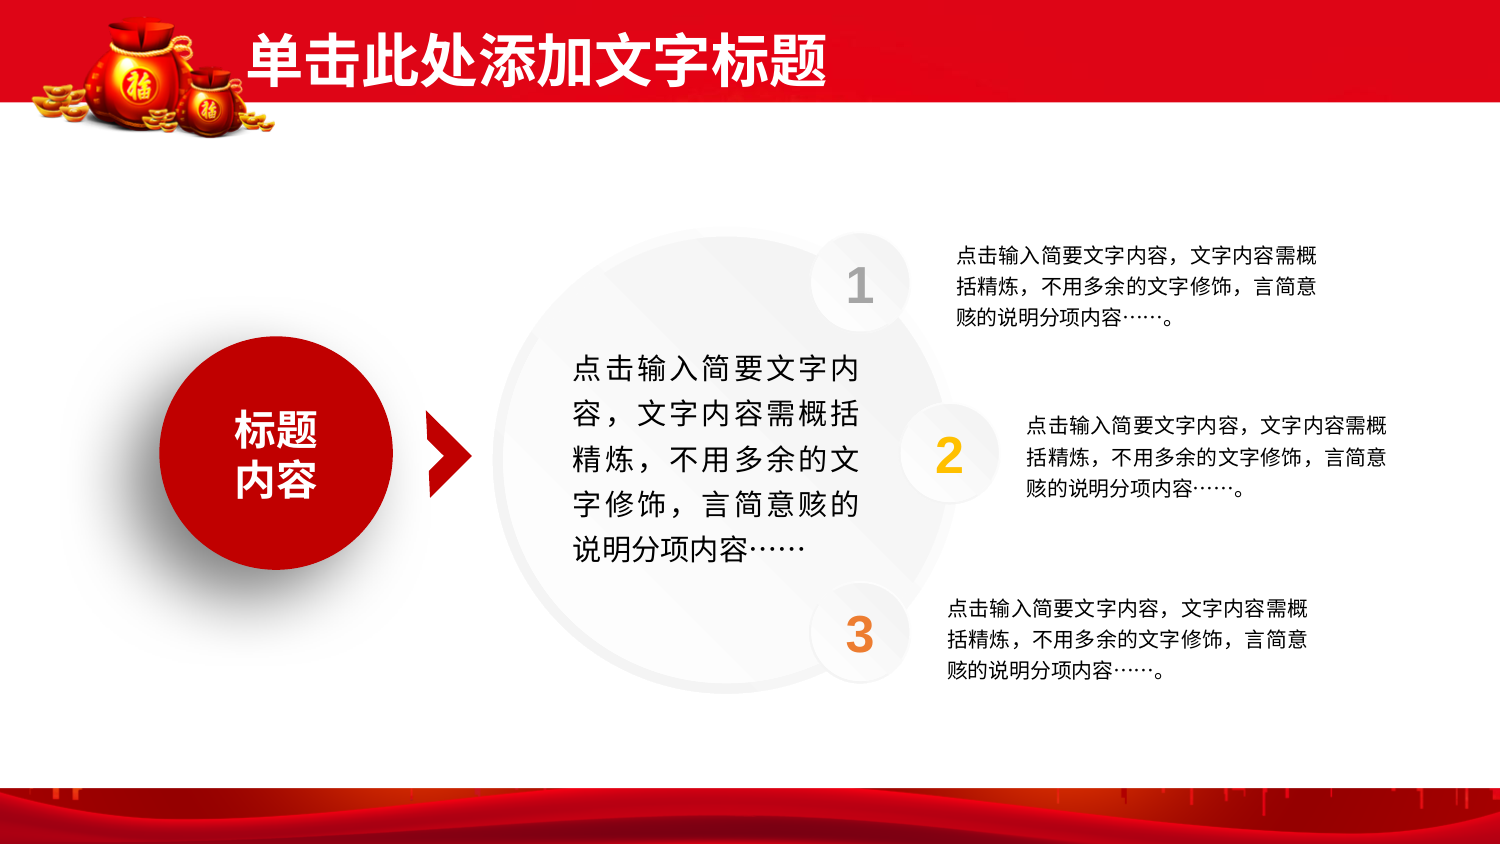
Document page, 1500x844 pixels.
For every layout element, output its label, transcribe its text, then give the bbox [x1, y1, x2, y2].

picture [0, 789, 1500, 844]
picture [0, 0, 1500, 139]
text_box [898, 401, 1001, 505]
text_box 点击输入简要文字内容，文字内容需概括精炼，不用多余的文字修饰，言简意赅的说明分项内容……。 [960, 236, 1317, 330]
text_box [158, 335, 394, 571]
text_box [425, 410, 472, 498]
text_box 标题 内容 [234, 403, 318, 504]
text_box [492, 226, 960, 694]
text_box 点击输入简要文字内容，文字内容需概括精炼，不用多余的文字修饰，言简意赅的说明分项内容……。 [1026, 406, 1388, 501]
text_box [809, 231, 912, 334]
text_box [809, 581, 912, 684]
text_box 点击输入简要文字内容，文字内容需概括精炼，不用多余的文字修饰，言简意赅的说明分项内容……。 [960, 589, 1309, 684]
